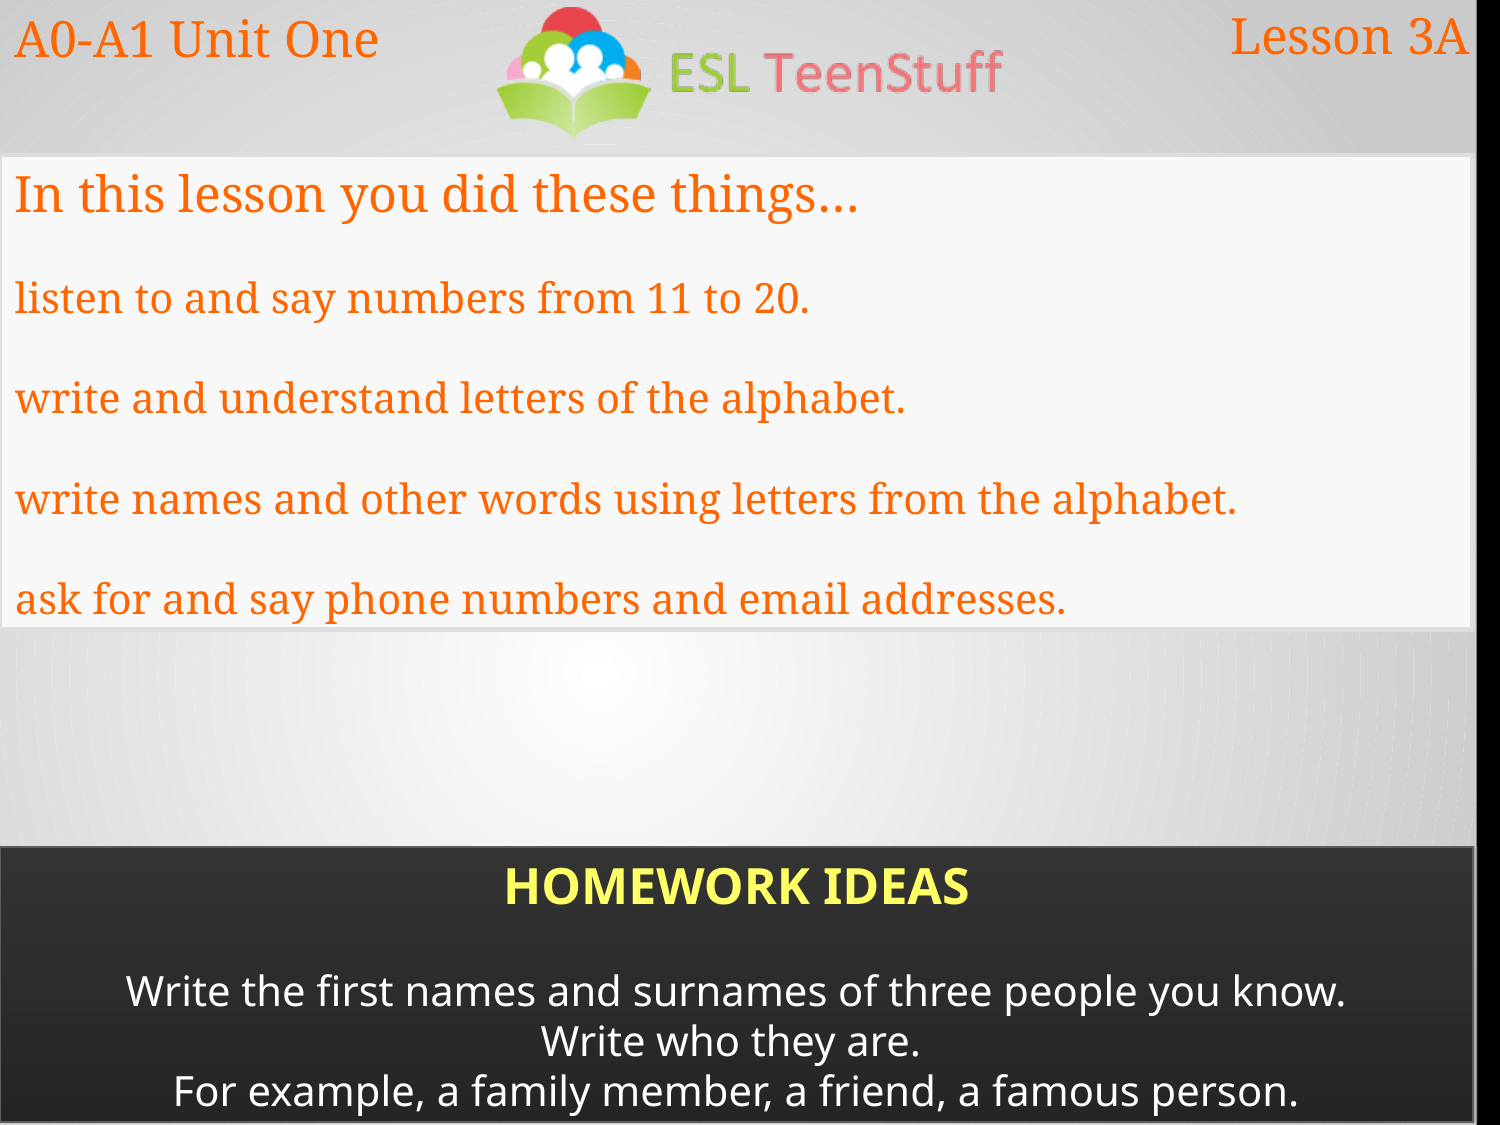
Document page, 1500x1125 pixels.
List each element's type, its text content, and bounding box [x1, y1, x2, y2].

text_box Lesson 3A [1200, 0, 1500, 73]
text_box A0-A1 Unit One [0, 0, 424, 75]
picture [496, 7, 1004, 140]
text_box HOMEWORK IDEAS Write the first names and surnames of three people you know. Write who they are. For example, a family member, a friend, a famous person. [0, 847, 1473, 1123]
text_box In this lesson you did these things… listen to and say numbers from 11 to 20. write and understand letters of the alphabet. write names and other words using letters from the alphabet. ask for and say phone numbers and email addresses. [0, 153, 1475, 632]
